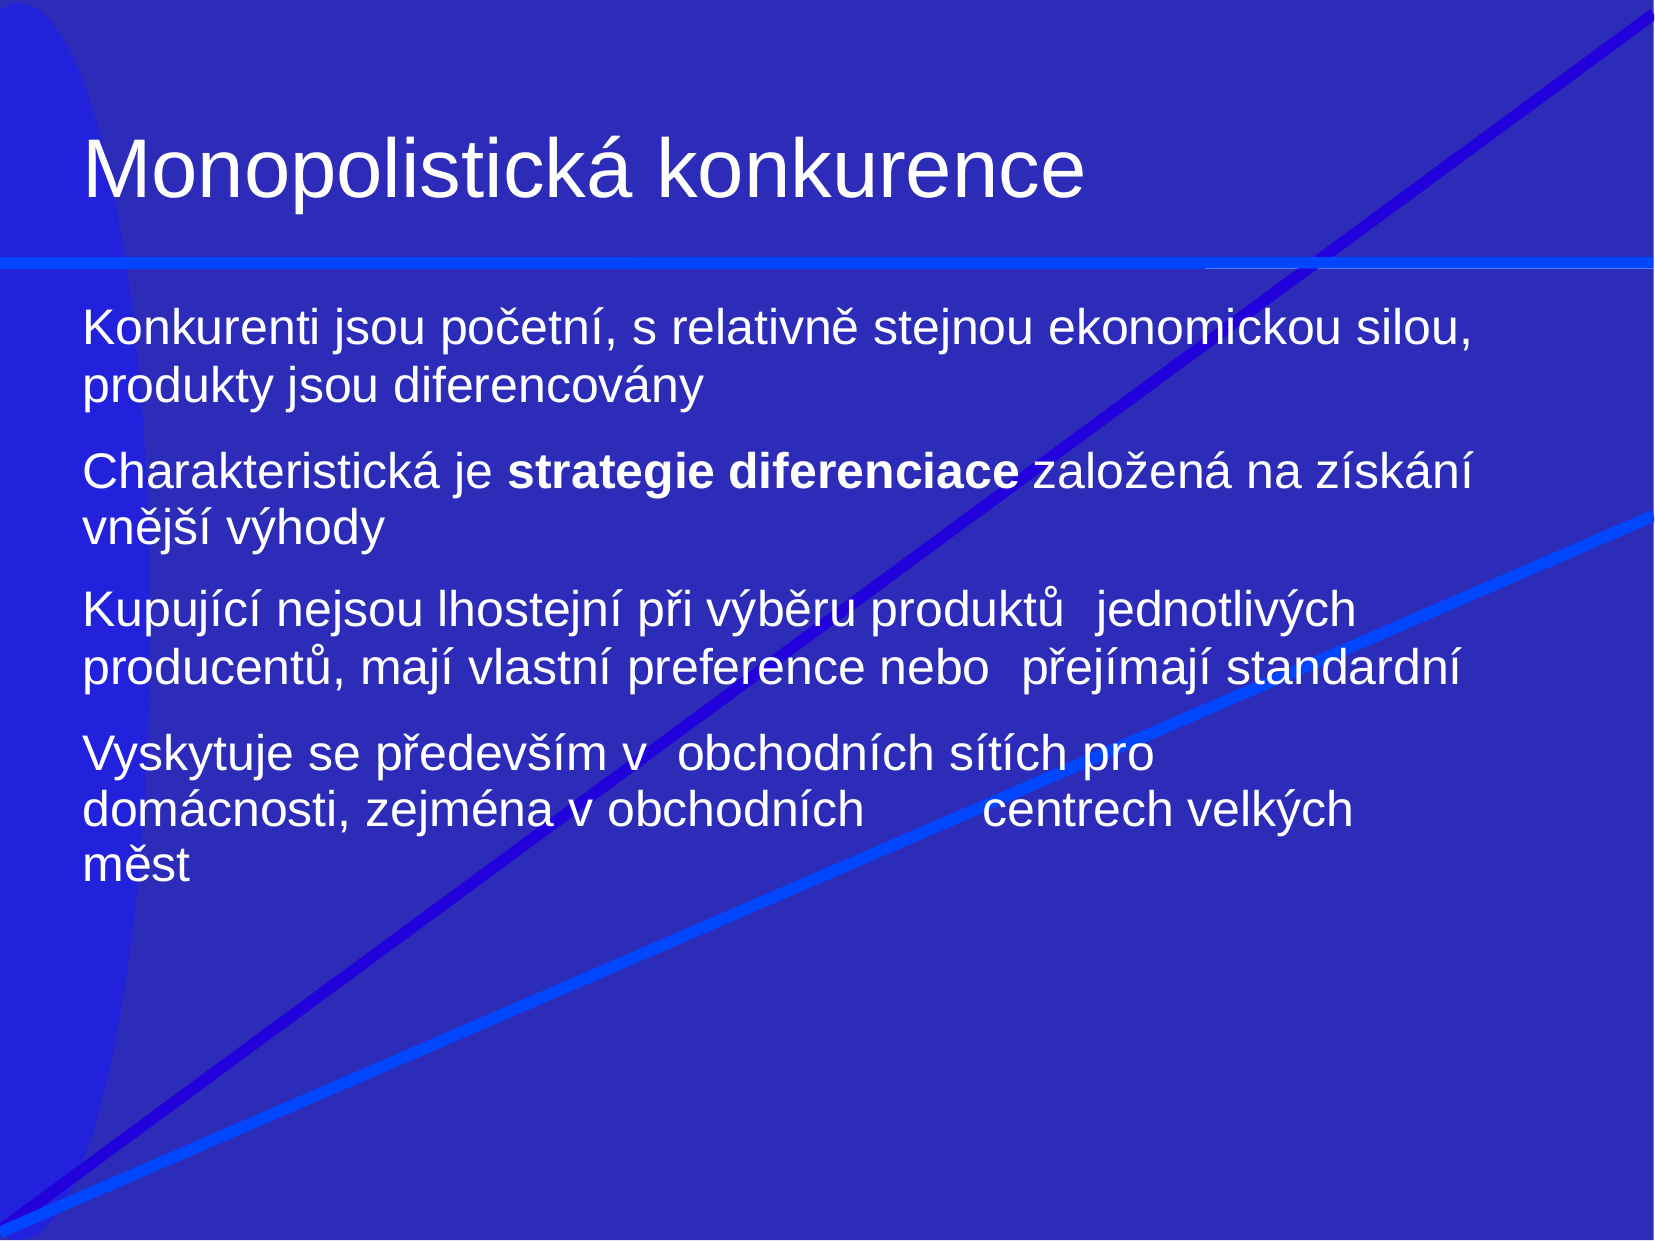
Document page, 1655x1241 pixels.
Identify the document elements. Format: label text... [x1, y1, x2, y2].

text_box Konkurenti jsou početní, s relativně stejnou ekonomickou silou, produkty jsou diferencovány Charakteristická je strategie diferenciace založená na získání vnější výhody Kupující nejsou lhostejní při výběru produktů jednotlivých producentů, mají vlastní preference nebo přejímají standardní Vyskytuje se především v obchodních sítích pro domácnosti, zejména v obchodních centrech velkých měst [80, 296, 1481, 892]
title Monopolistická konkurence [80, 67, 1574, 321]
